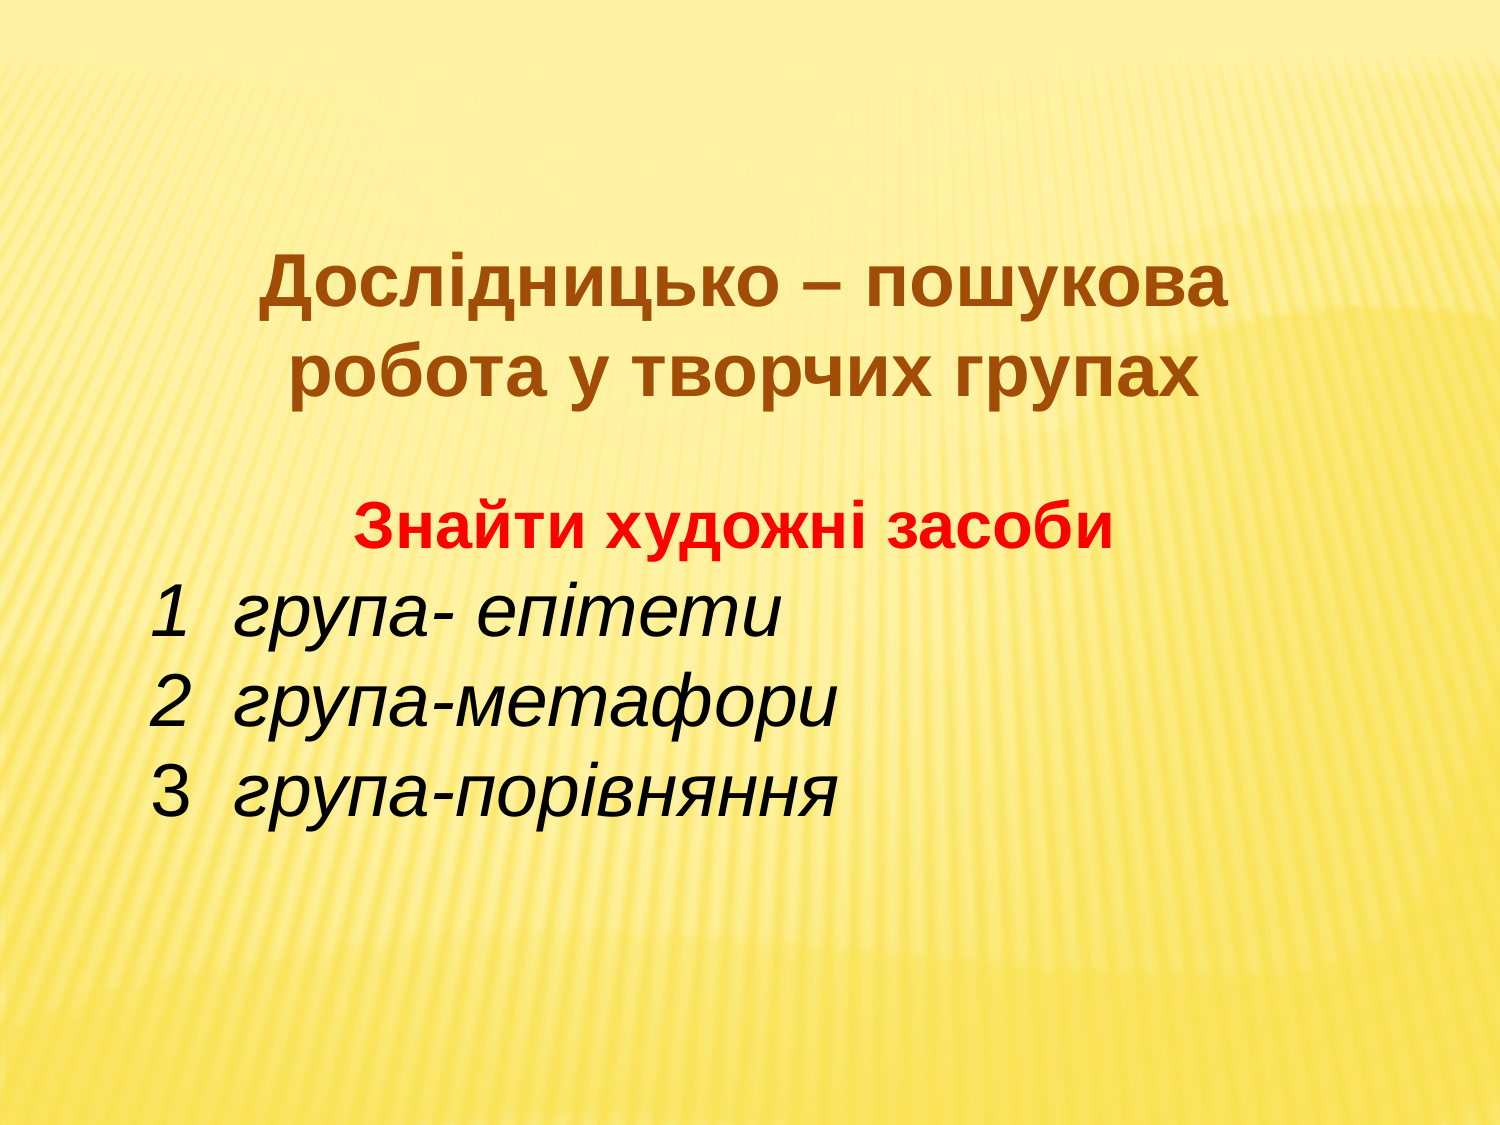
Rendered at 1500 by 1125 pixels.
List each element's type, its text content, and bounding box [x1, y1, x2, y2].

text_box Дослідницько – пошукова робота у творчих групах Знайти художні засоби 1 група- епітети 2 група-метафори 3 група-порівняння [135, 223, 1353, 839]
